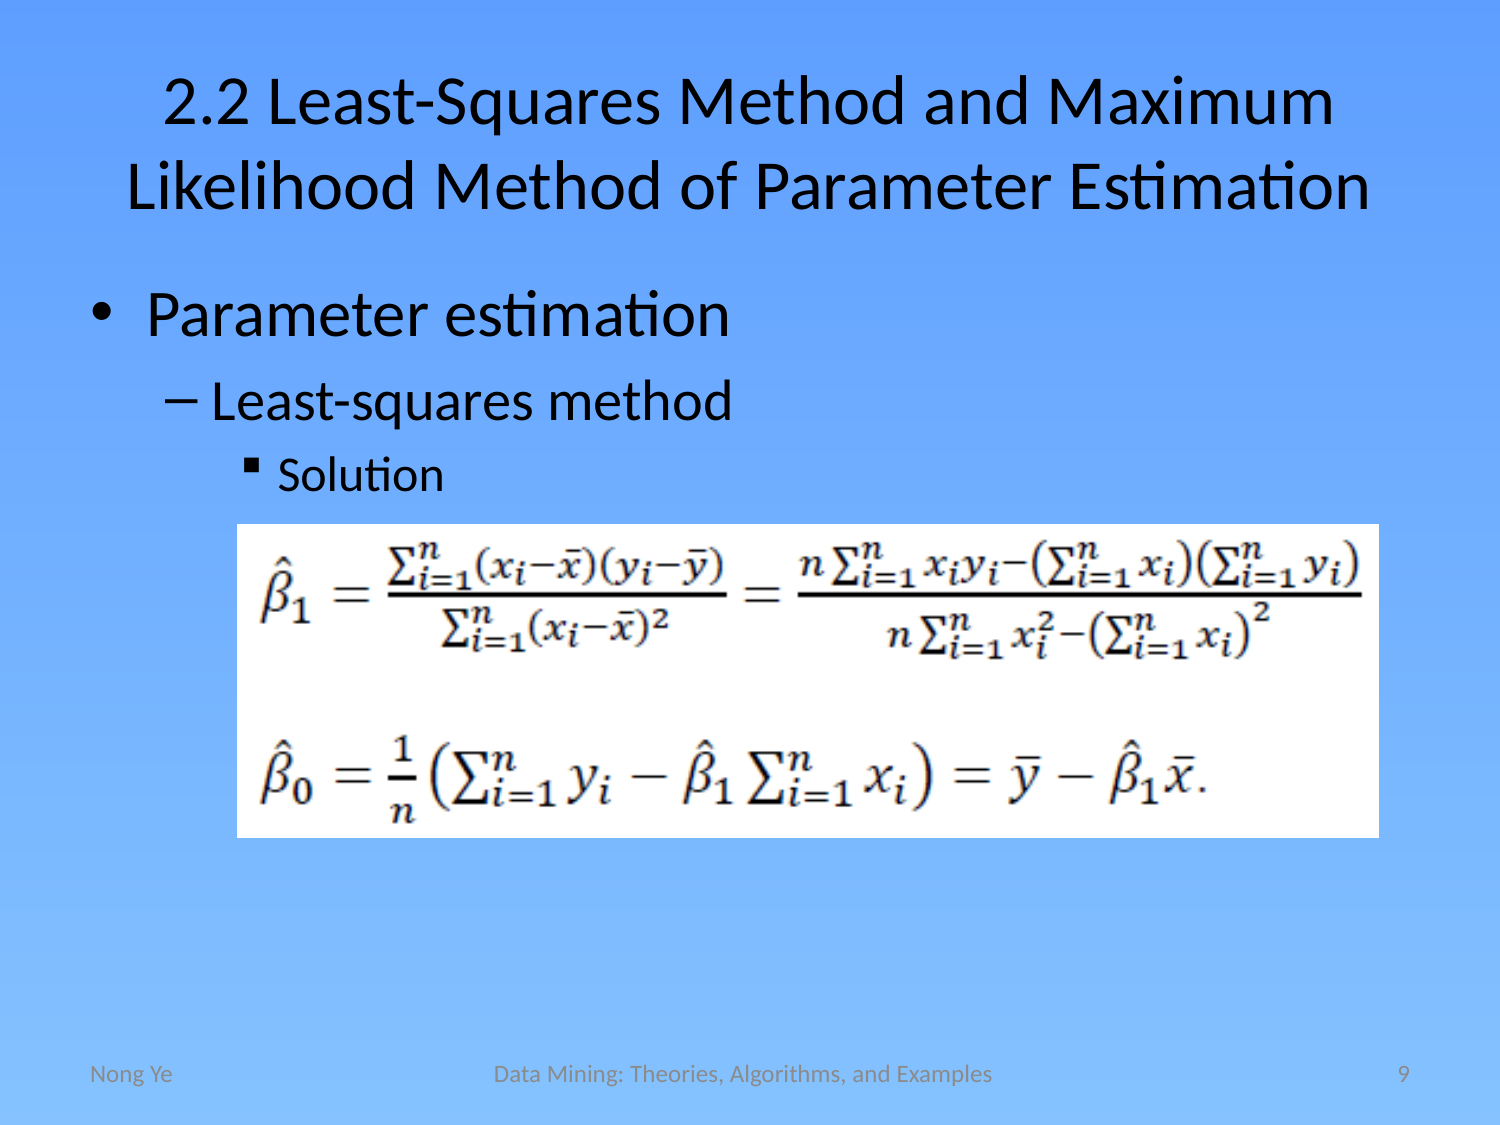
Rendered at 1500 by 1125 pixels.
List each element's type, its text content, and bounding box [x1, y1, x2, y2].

picture [237, 524, 1379, 838]
footer Data Mining: Theories, Algorithms, and Examples [450, 1042, 1038, 1103]
slide_number 9 [1074, 1042, 1425, 1103]
title 2.2 Least-Squares Method and Maximum Likelihood Method of Parameter Estimation [75, 45, 1425, 233]
list Parameter estimation Least-squares method Solution [75, 262, 1425, 1005]
slide_number Nong Ye [75, 1042, 425, 1103]
